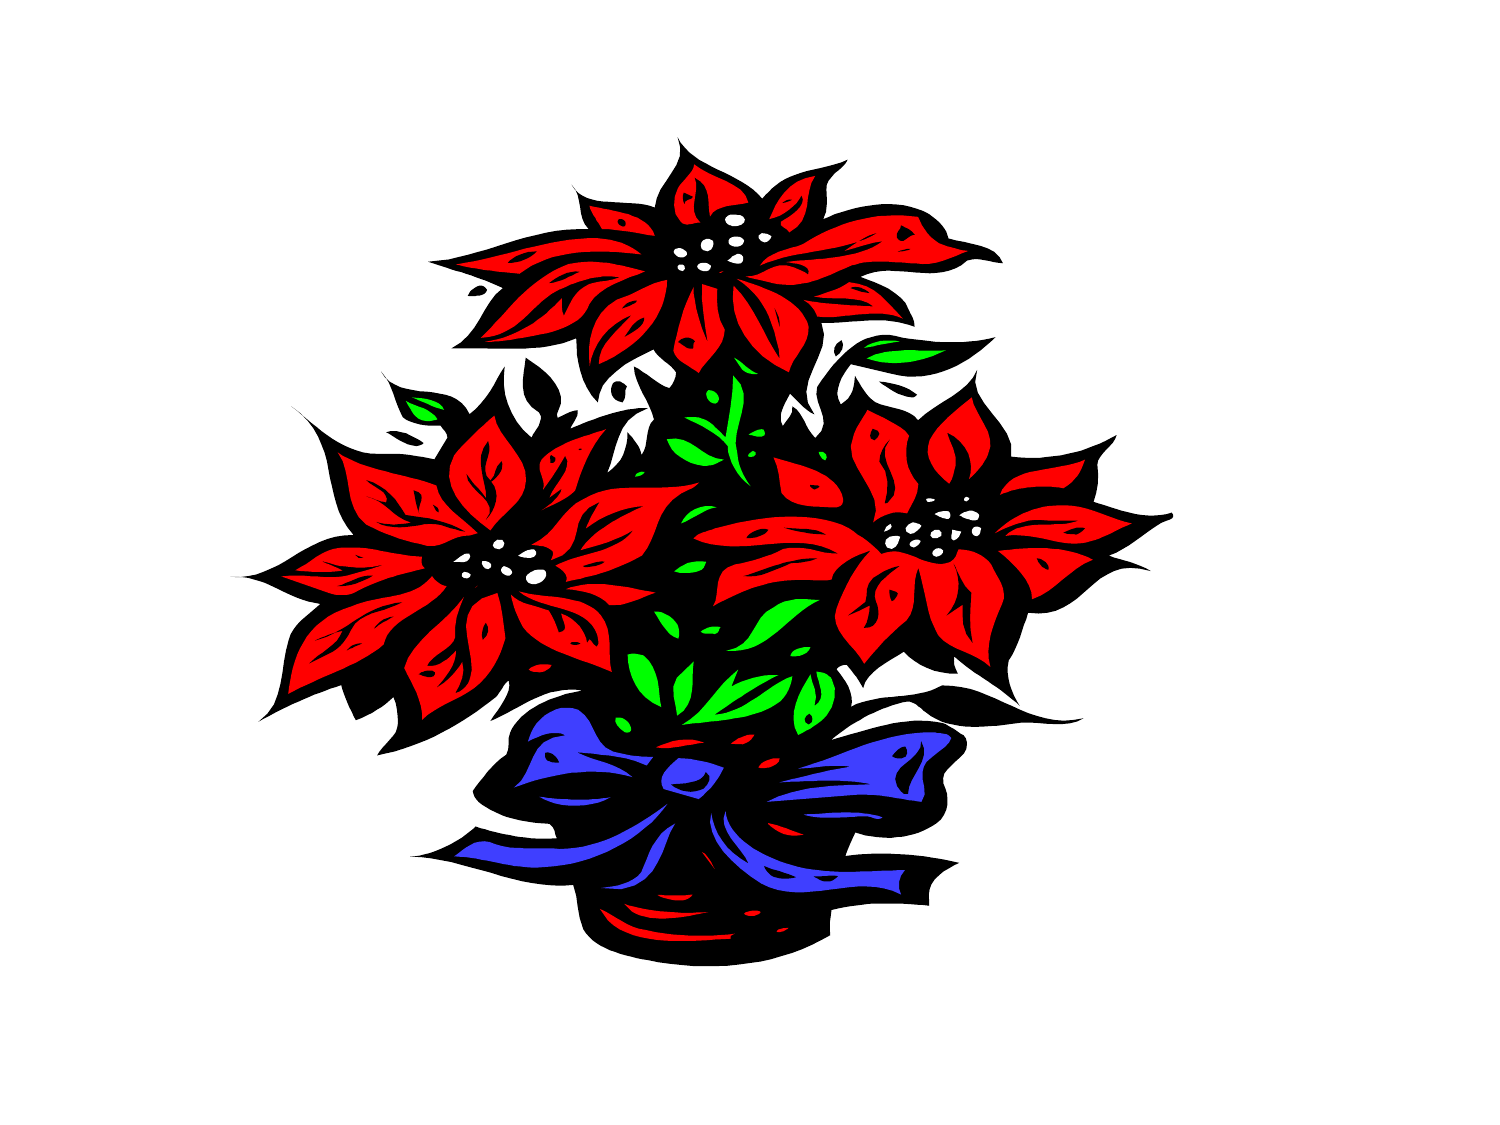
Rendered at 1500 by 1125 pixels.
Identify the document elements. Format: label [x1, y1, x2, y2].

picture [229, 136, 1180, 973]
